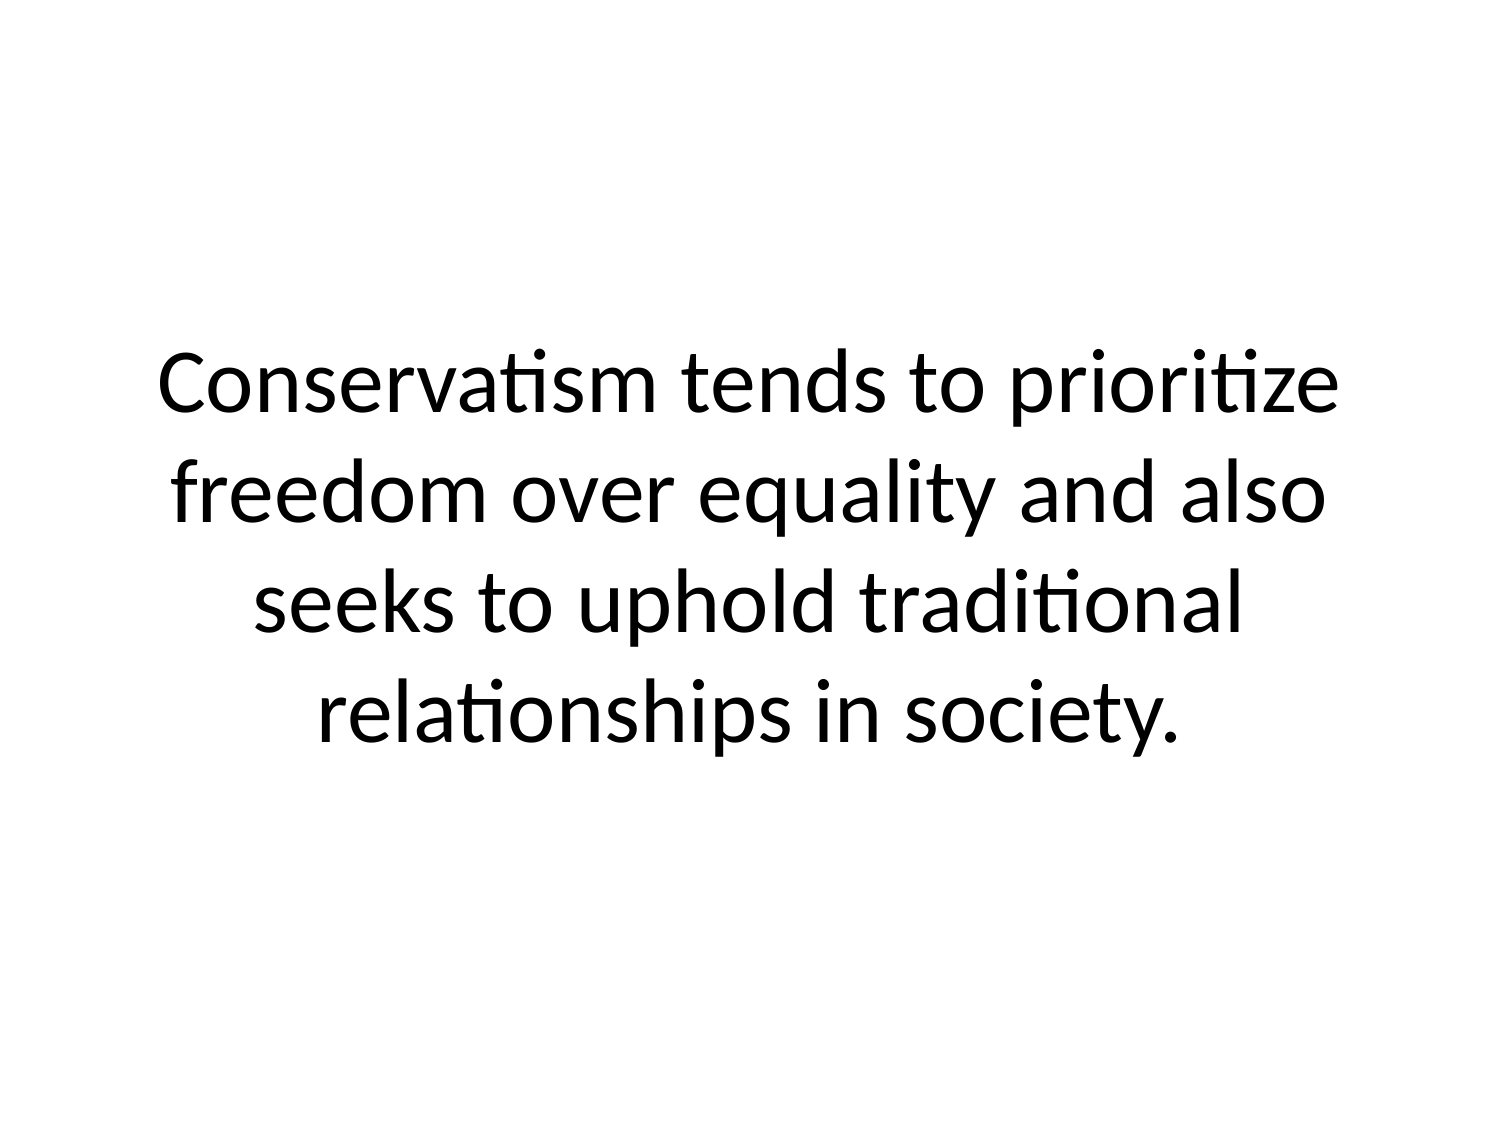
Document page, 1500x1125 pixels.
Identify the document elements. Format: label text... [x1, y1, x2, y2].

title Conservatism tends to prioritize freedom over equality and also seeks to uphold traditional relationships in society. [74, 44, 1426, 1038]
